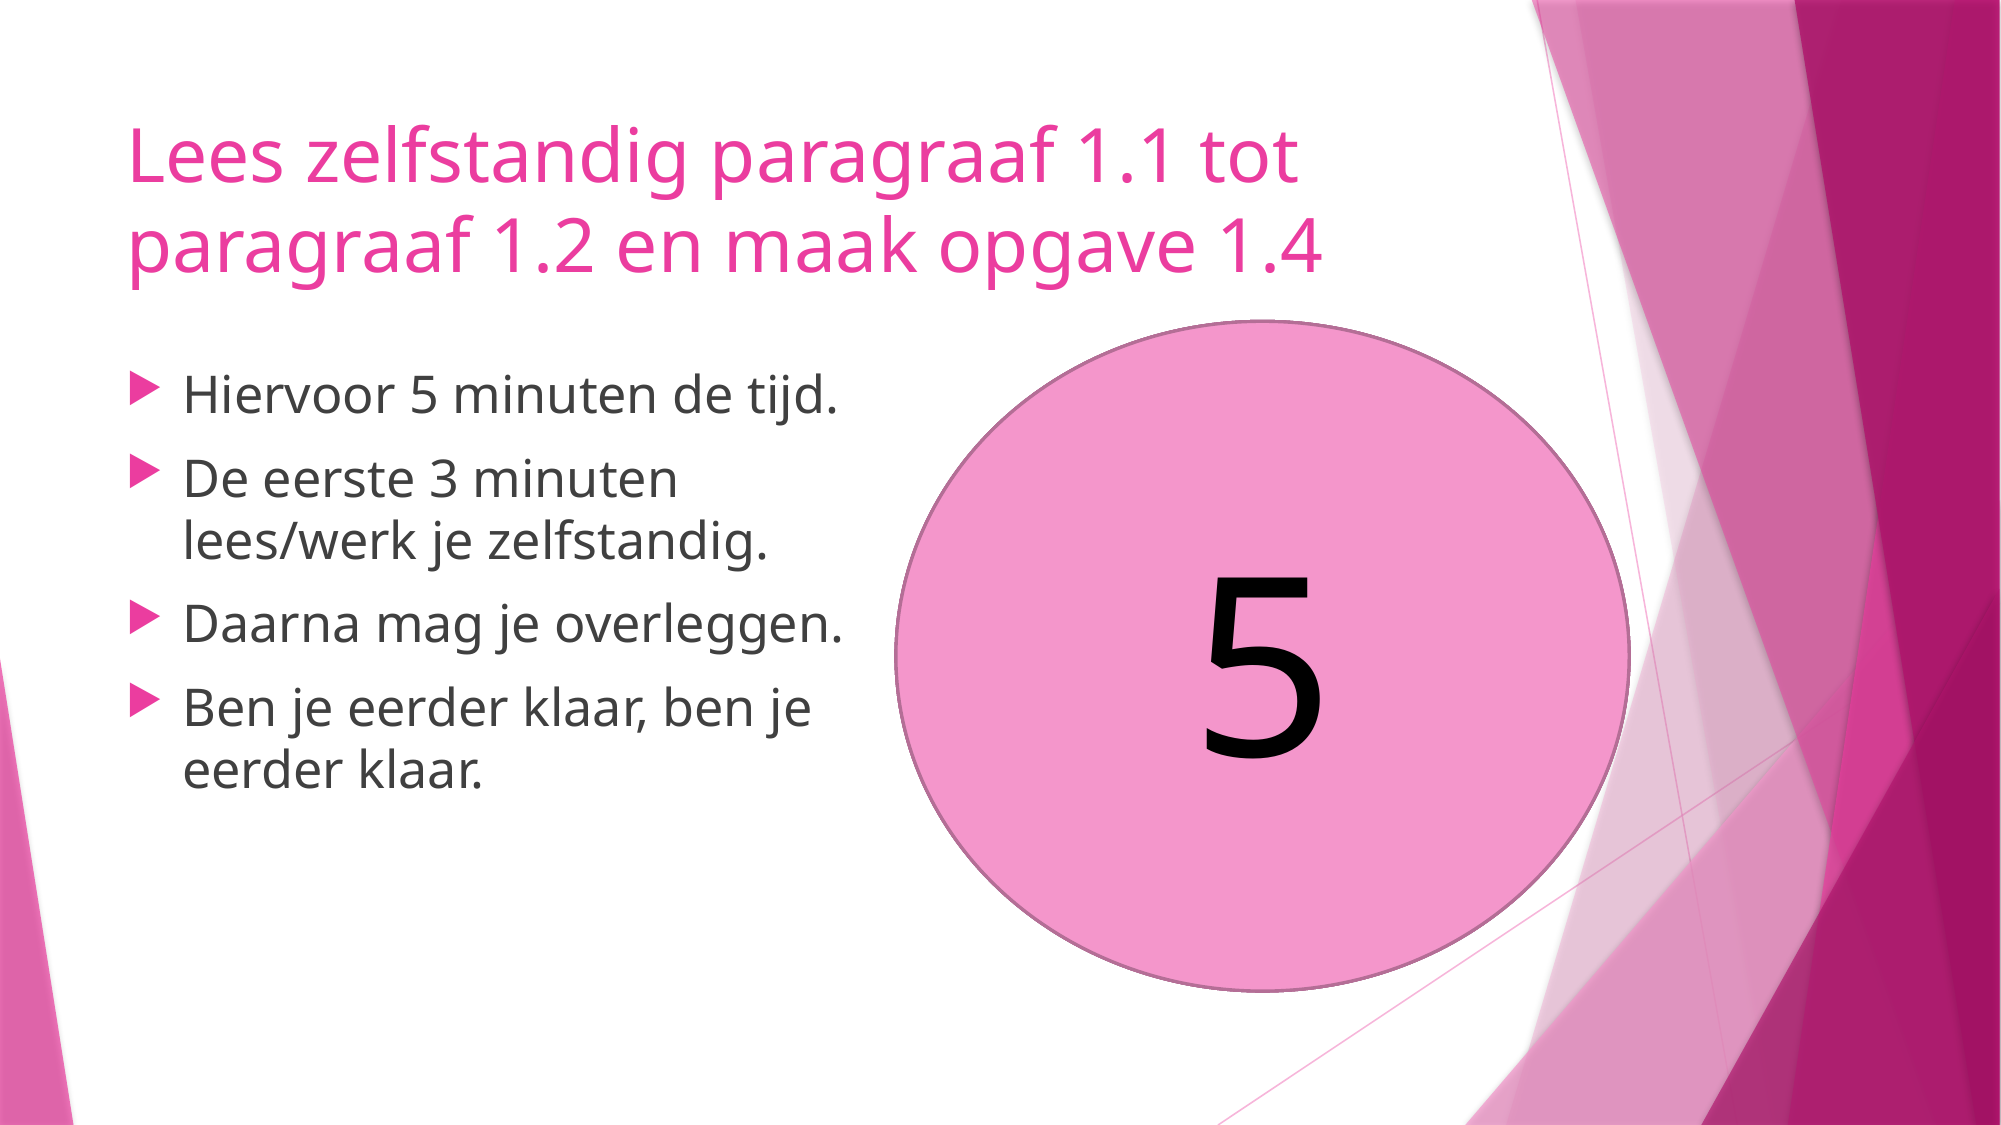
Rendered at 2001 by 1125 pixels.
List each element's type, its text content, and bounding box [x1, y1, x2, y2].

text_box 5 [894, 319, 1631, 993]
title Lees zelfstandig paragraaf 1.1 tot paragraaf 1.2 en maak opgave 1.4 [111, 99, 1522, 317]
list Hiervoor 5 minuten de tijd. De eerste 3 minuten lees/werk je zelfstandig. Daarna mag je overleggen. Ben je eerder klaar, ben je eerder klaar. [111, 354, 896, 992]
